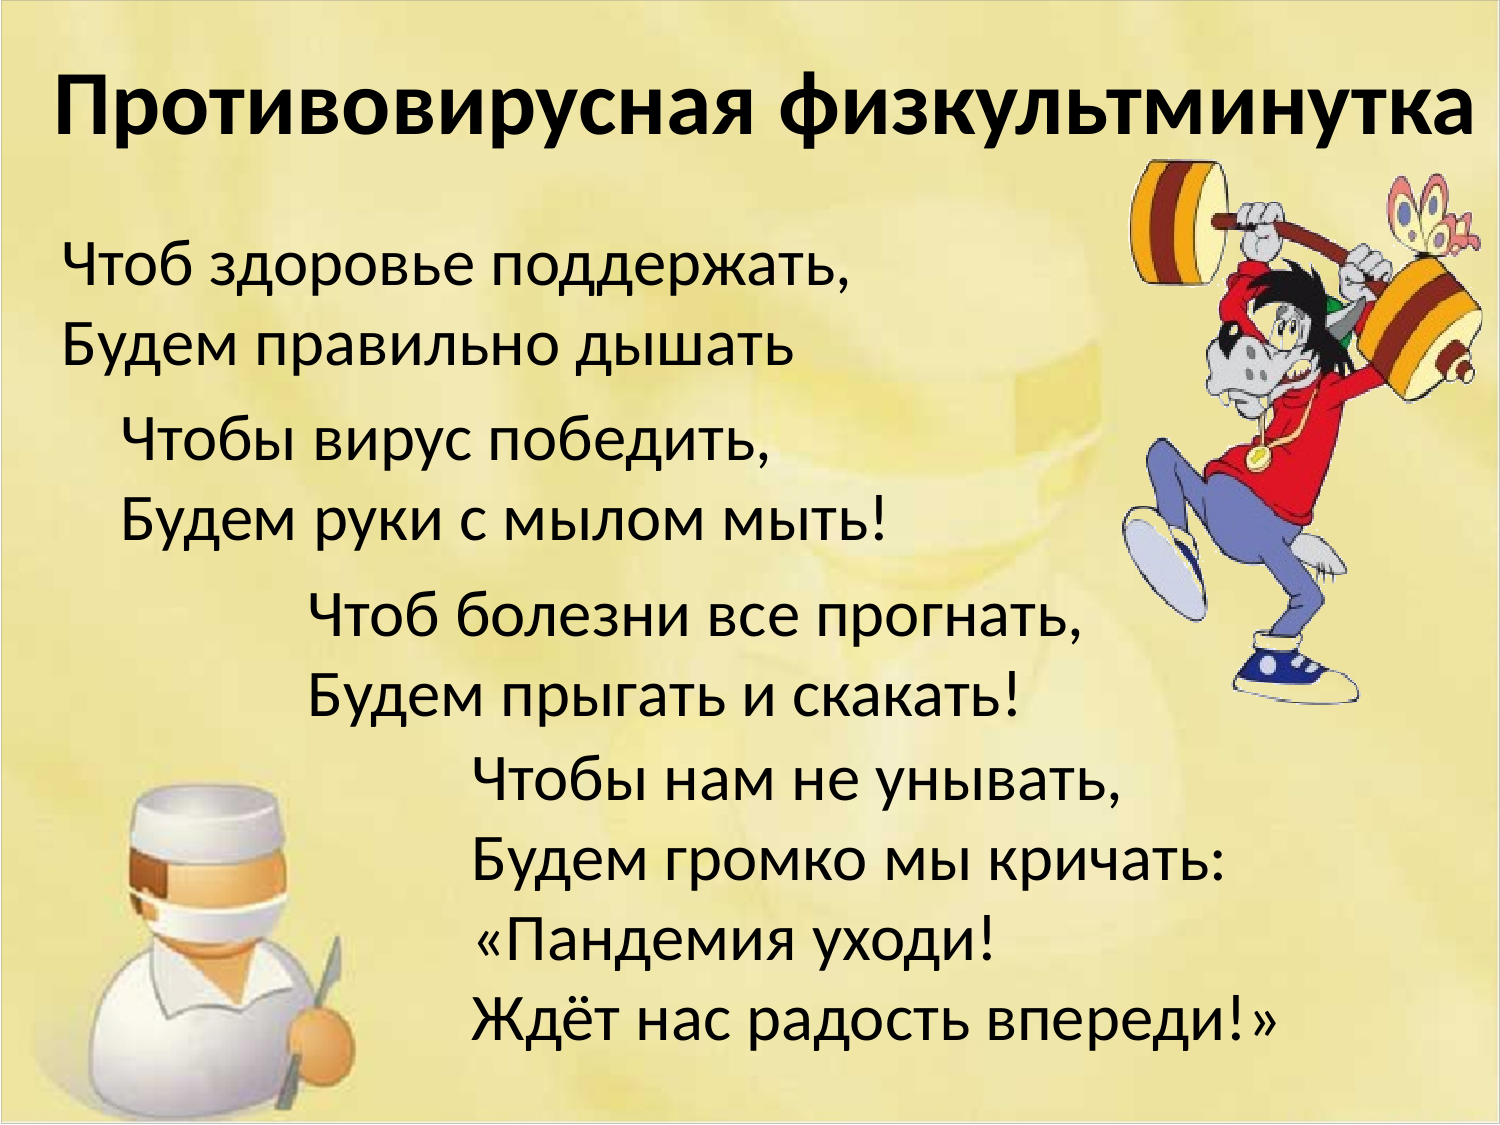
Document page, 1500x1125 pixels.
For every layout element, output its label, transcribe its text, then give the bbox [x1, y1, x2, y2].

text_box Противовирусная физкультминутка [38, 35, 1494, 160]
text_box Чтобы вирус победить, Будем руки с мылом мыть! [105, 386, 950, 562]
picture [0, 0, 1500, 1125]
text_box Чтоб болезни все прогнать, Будем прыгать и скакать! [292, 562, 1278, 738]
text_box Чтобы нам не унывать, Будем громко мы кричать: «Пандемия уходи! Ждёт нас радость впереди!» [456, 726, 1500, 1062]
text_box Чтоб здоровье поддержать, Будем правильно дышать [46, 210, 950, 386]
